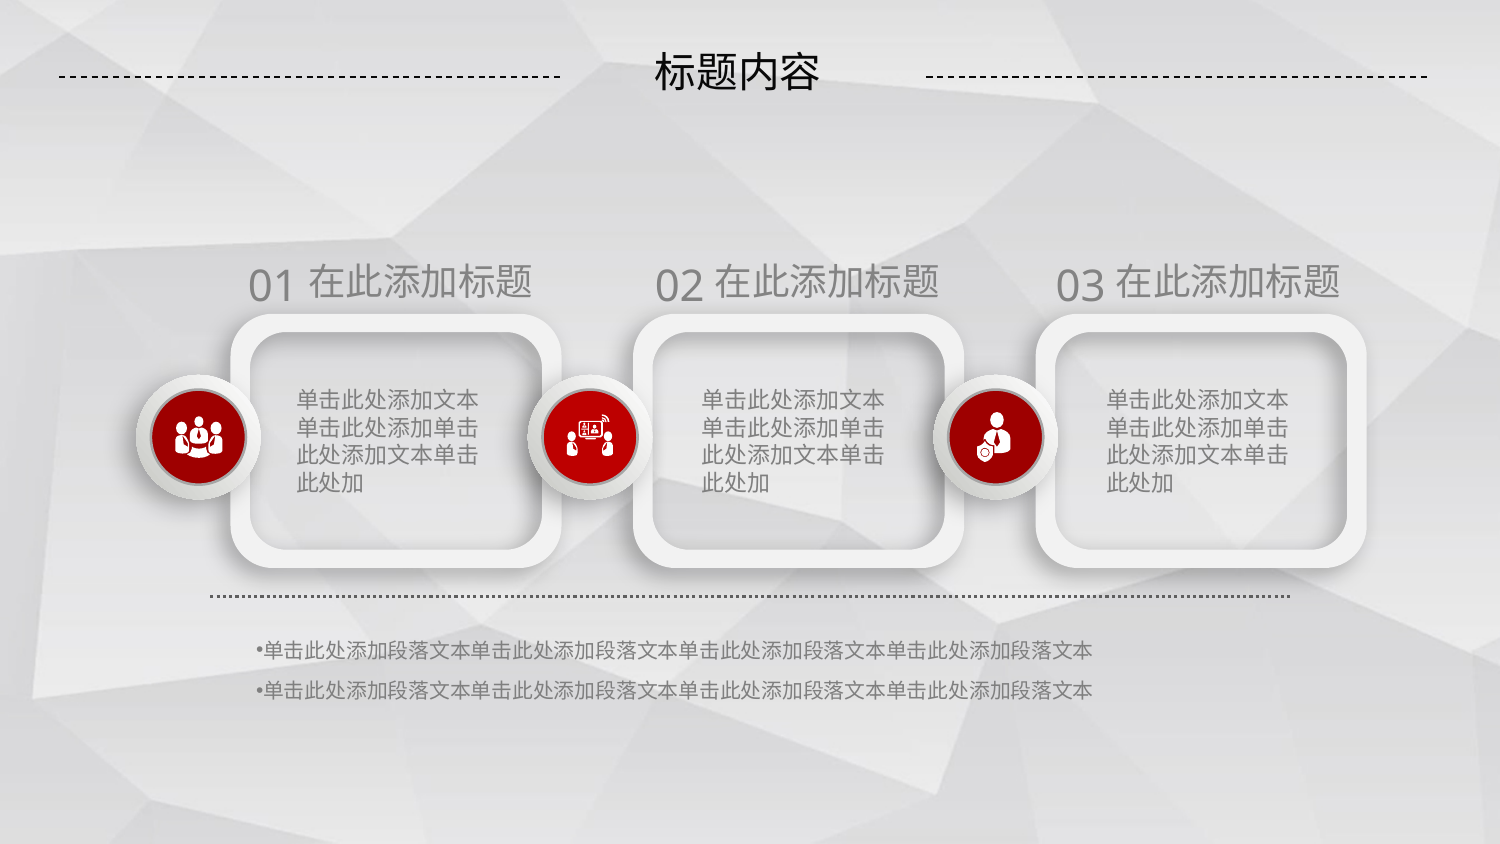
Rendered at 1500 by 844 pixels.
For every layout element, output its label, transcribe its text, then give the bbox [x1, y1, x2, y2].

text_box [527, 374, 653, 500]
text_box 单击此处添加文本单击此处添加单击此处添加文本单击此处加 [1094, 380, 1310, 502]
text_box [566, 414, 613, 456]
picture [0, 0, 1500, 844]
text_box 单击此处添加段落文本单击此处添加段落文本单击此处添加段落文本单击此处添加段落文本 单击此处添加段落文本单击此处添加段落文本单击此处添加段落文本单击此处添加段落文本 [244, 631, 1231, 749]
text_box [933, 374, 1058, 500]
text_box [632, 319, 966, 419]
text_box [1017, 250, 1358, 319]
text_box 标题内容 [608, 38, 868, 104]
text_box [1034, 319, 1368, 570]
text_box [229, 500, 563, 570]
text_box 单击此处添加文本单击此处添加单击此处添加文本单击此处加 [284, 380, 500, 502]
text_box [209, 250, 551, 319]
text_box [136, 374, 261, 500]
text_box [616, 250, 958, 319]
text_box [175, 416, 223, 458]
text_box [229, 319, 563, 374]
text_box [632, 470, 966, 570]
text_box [976, 411, 1011, 462]
text_box 单击此处添加文本单击此处添加单击此处添加文本单击此处加 [690, 380, 905, 502]
